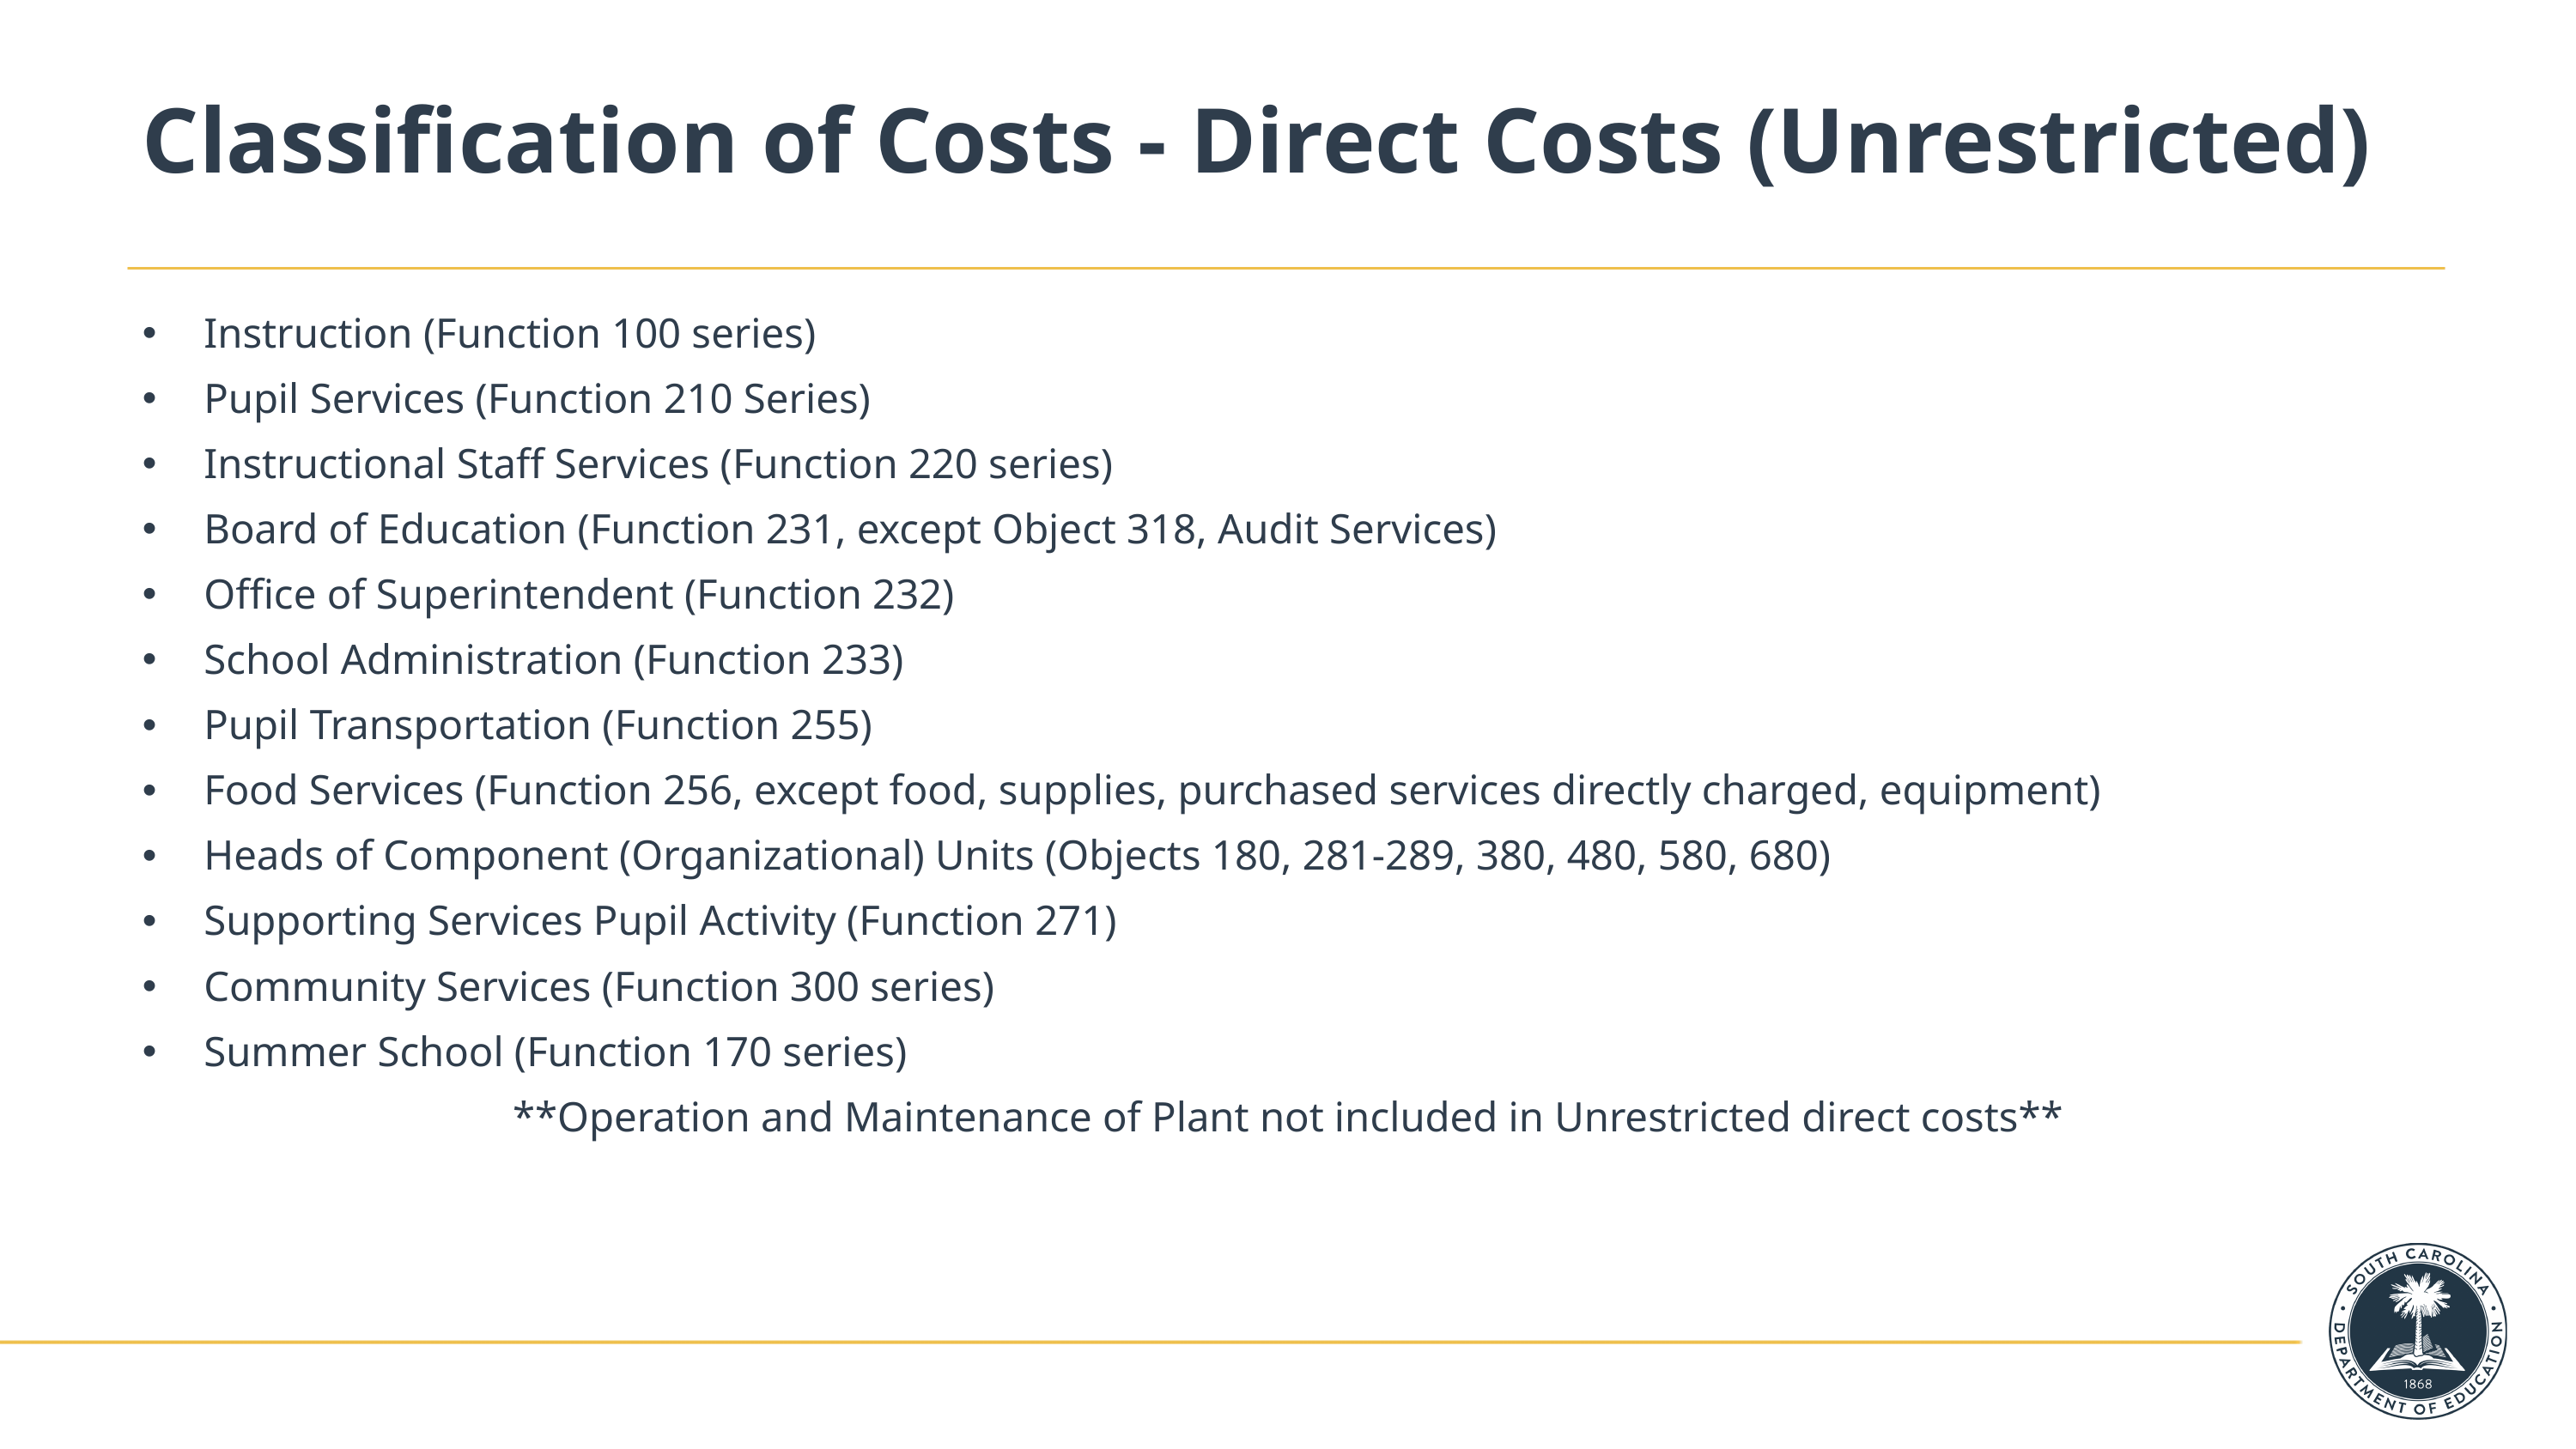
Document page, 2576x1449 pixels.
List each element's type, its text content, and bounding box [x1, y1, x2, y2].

title Classification of Costs - Direct Costs (Unrestricted) [129, 76, 2447, 232]
picture [2329, 1243, 2507, 1420]
list Instruction (Function 100 series) Pupil Services (Function 210 Series) Instructional Staff Services (Function 220 series) Board of Education (Function 231, except Object 318, Audit Services) Office of Superintendent (Function 232) School Administration (Function 233) Pupil Transportation (Function 255) Food Services (Function 256, except food, supplies, purchased services directly charged, equipment) Heads of Component (Organizational) Units (Objects 180, 281-289, 380, 480, 580, 680) Supporting Services Pupil Activity (Function 271) Community Services (Function 300 series) Summer School (Function 170 series) **Operation and Maintenance of Plant not included in Unrestricted direct costs** [129, 306, 2447, 1149]
